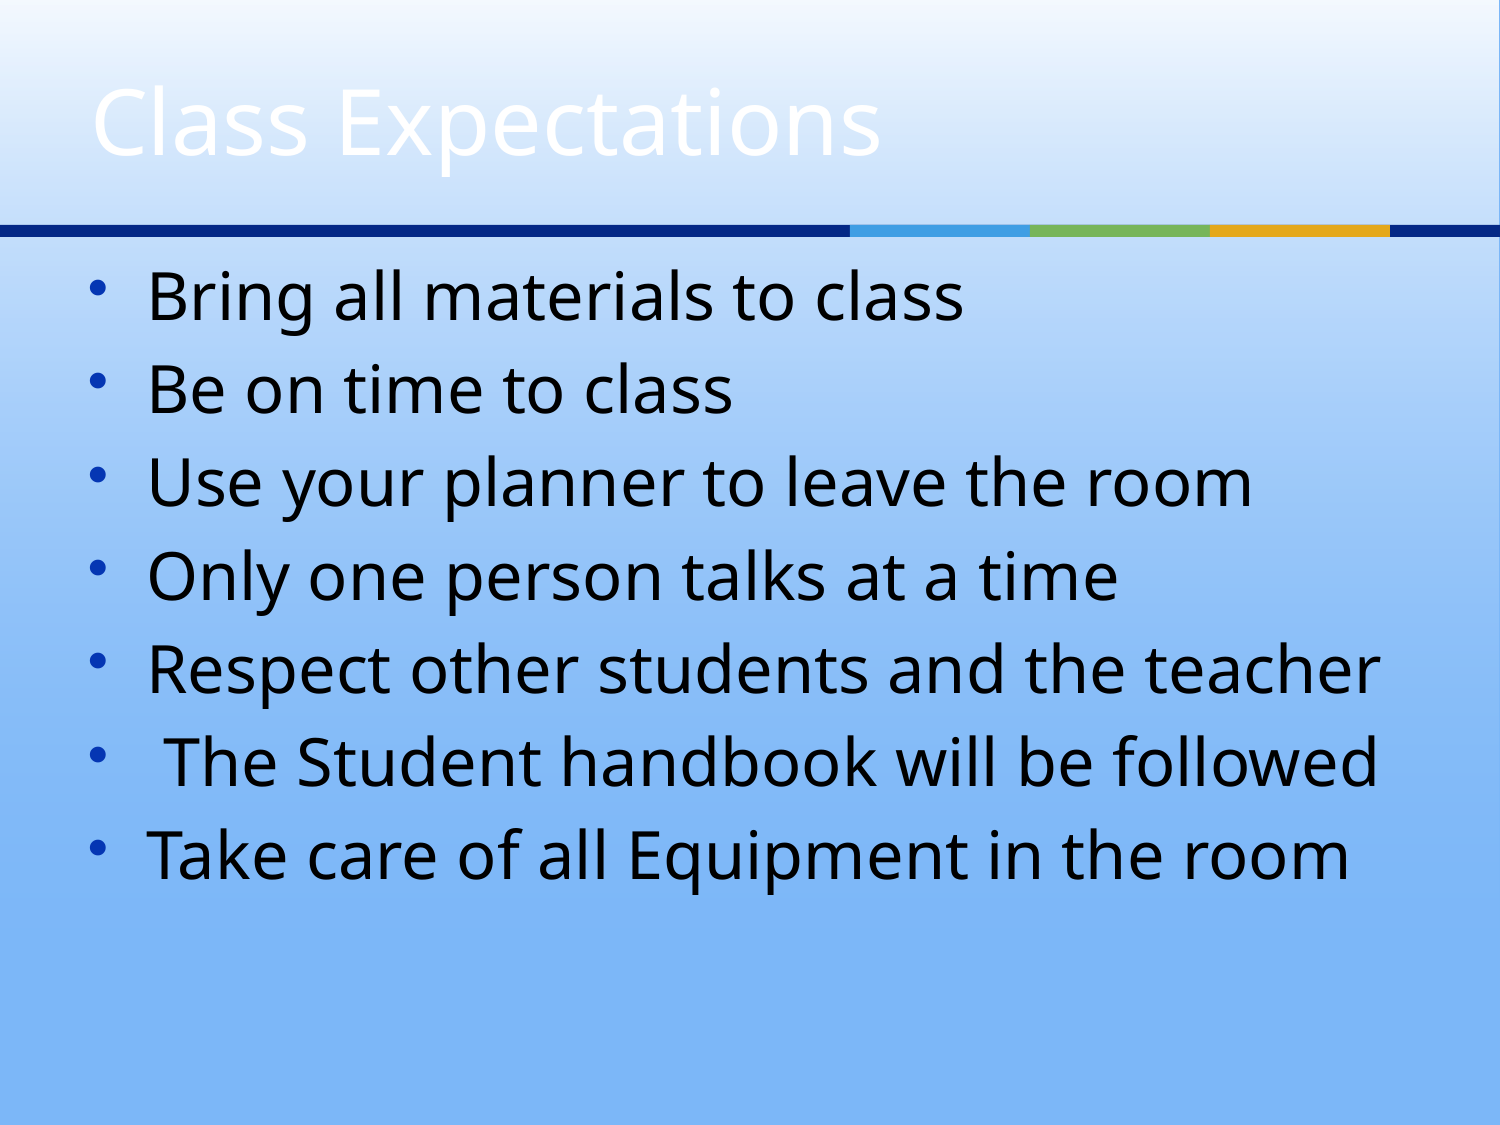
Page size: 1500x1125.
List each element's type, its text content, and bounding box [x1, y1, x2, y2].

title Class Expectations [75, 24, 1425, 213]
list Bring all materials to class Be on time to class Use your planner to leave the room Only one person talks at a time Respect other students and the teacher The Student handbook will be followed Take care of all Equipment in the room [75, 246, 1425, 1005]
